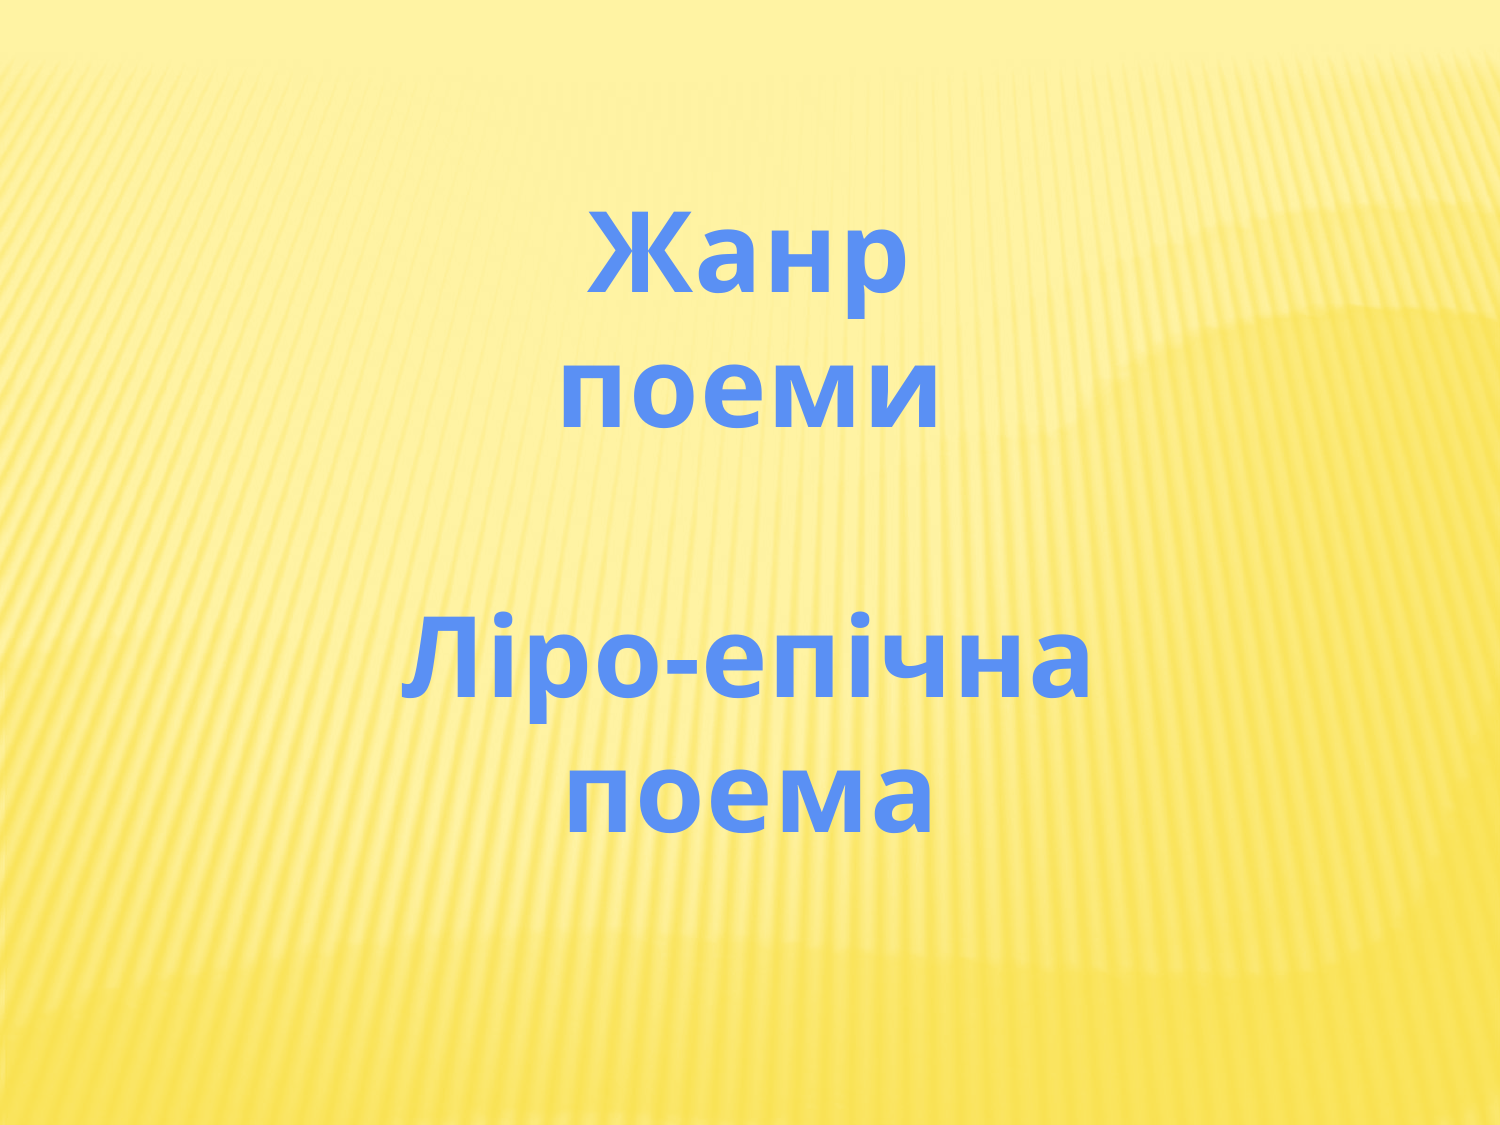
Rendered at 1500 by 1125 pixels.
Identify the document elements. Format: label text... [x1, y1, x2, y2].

text_box Жанр поеми Ліро-епічна поема [383, 172, 1117, 863]
